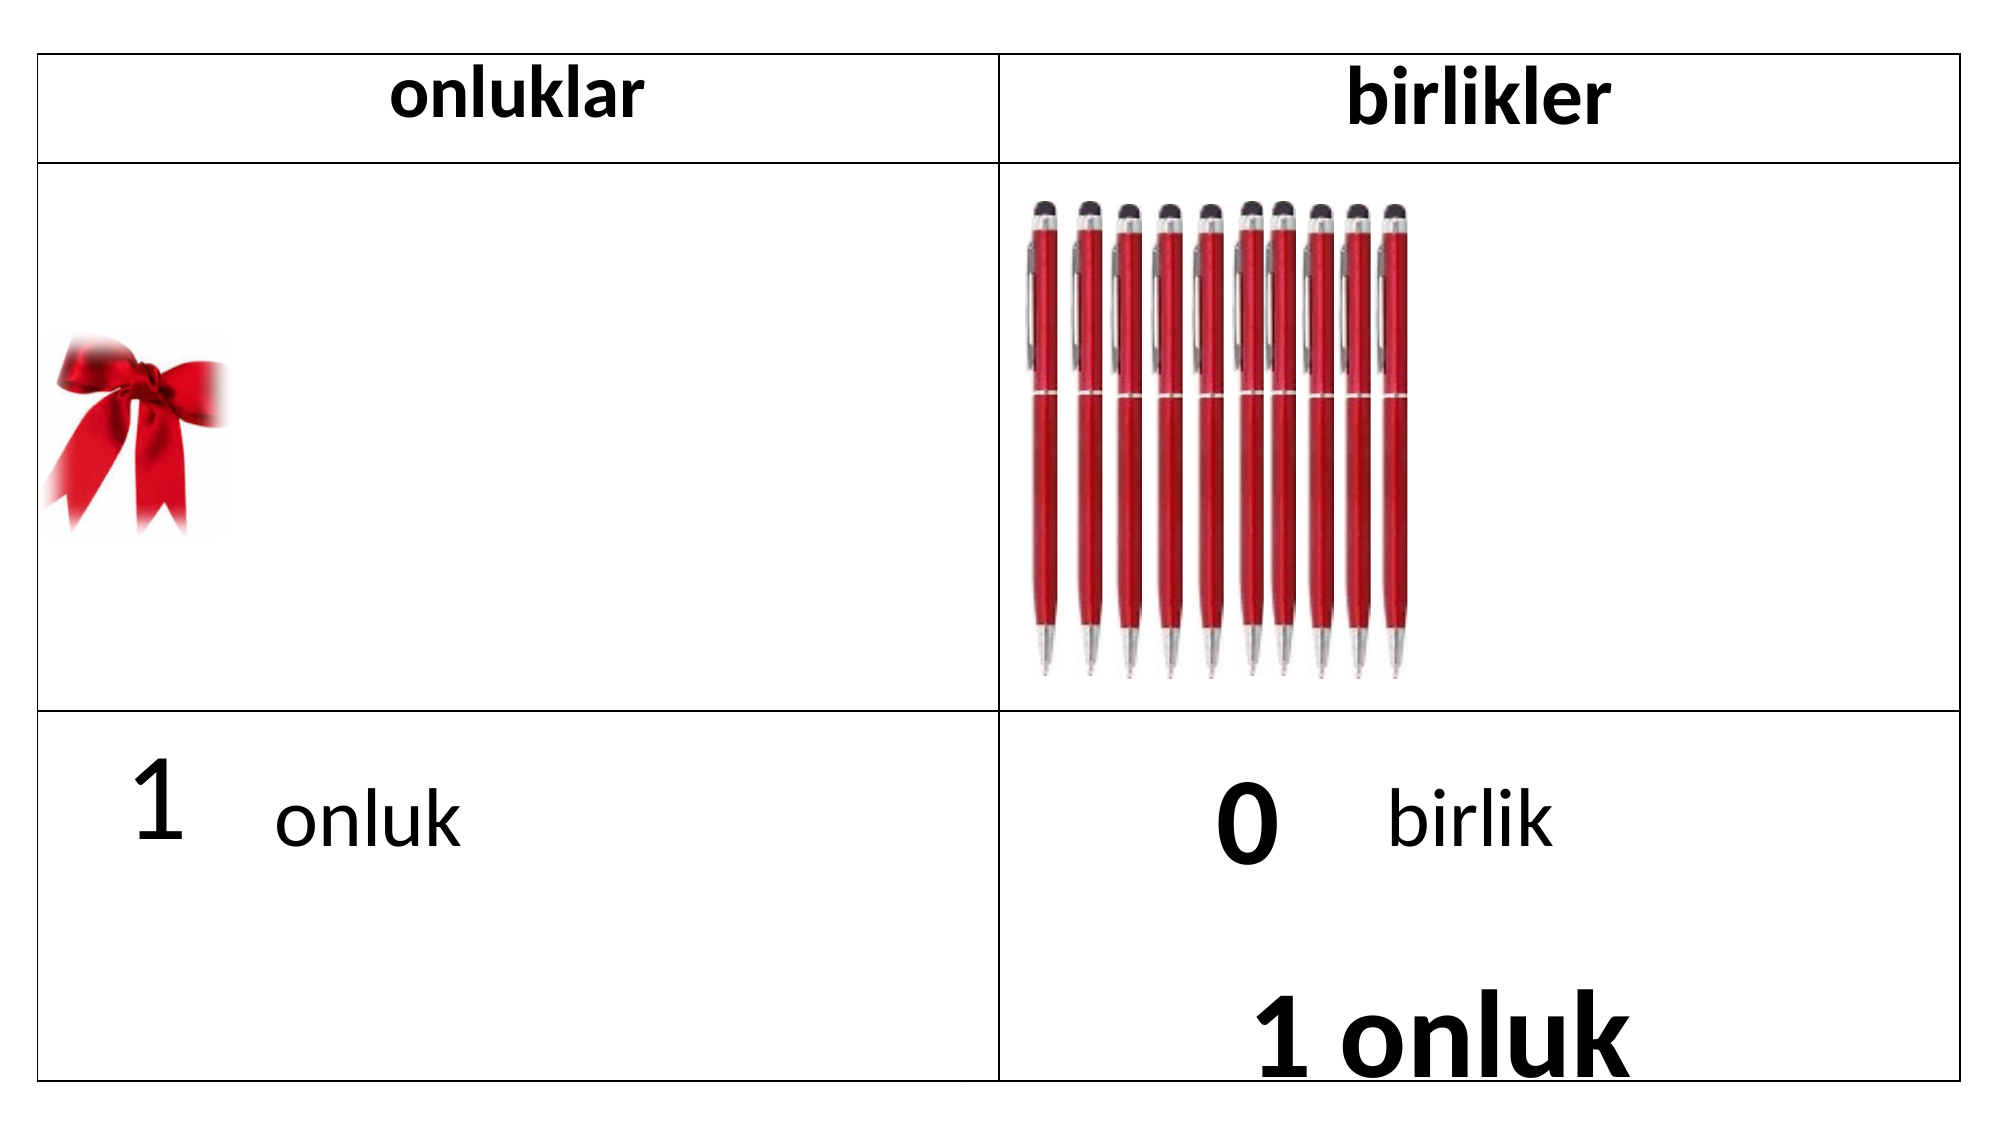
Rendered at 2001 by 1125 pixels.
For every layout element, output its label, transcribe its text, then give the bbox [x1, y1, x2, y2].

table_cell [38, 164, 998, 710]
text_box onluk [259, 755, 603, 871]
picture [1301, 204, 1334, 679]
table_cell [38, 712, 998, 1080]
text_box birlik [1371, 755, 1569, 871]
picture [37, 329, 234, 541]
picture [1070, 201, 1103, 676]
picture [1338, 204, 1371, 679]
table_cell [1000, 164, 1959, 710]
table_header birlikler [1000, 55, 1959, 162]
picture [1375, 204, 1408, 679]
picture [1150, 204, 1183, 679]
table_cell [1000, 712, 1959, 1080]
picture [1232, 201, 1296, 676]
text_box 0 [1183, 732, 1329, 898]
picture [1191, 204, 1224, 679]
picture [1024, 201, 1058, 676]
text_box 1 [110, 707, 234, 873]
table_header onluklar [38, 55, 998, 162]
footer Kazım KAT [662, 1042, 1338, 1103]
text_box 1 onluk [1233, 944, 1669, 1110]
picture [1109, 204, 1142, 679]
